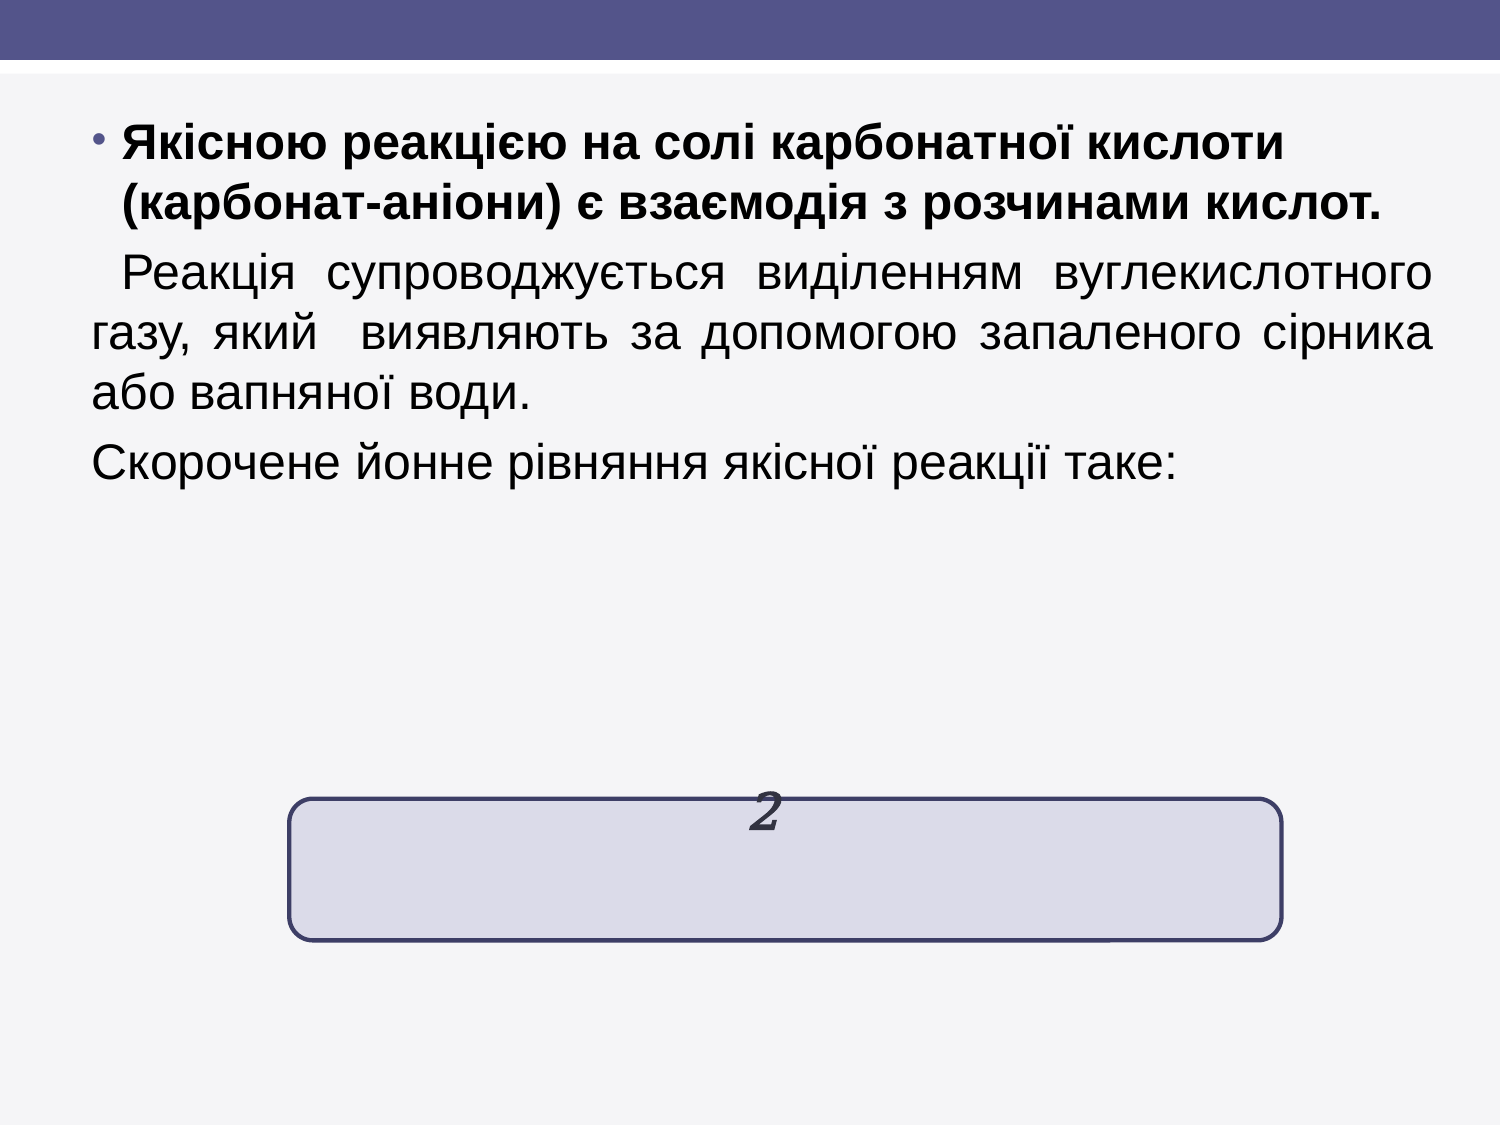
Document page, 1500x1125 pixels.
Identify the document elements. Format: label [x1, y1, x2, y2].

text_box [287, 796, 1284, 943]
